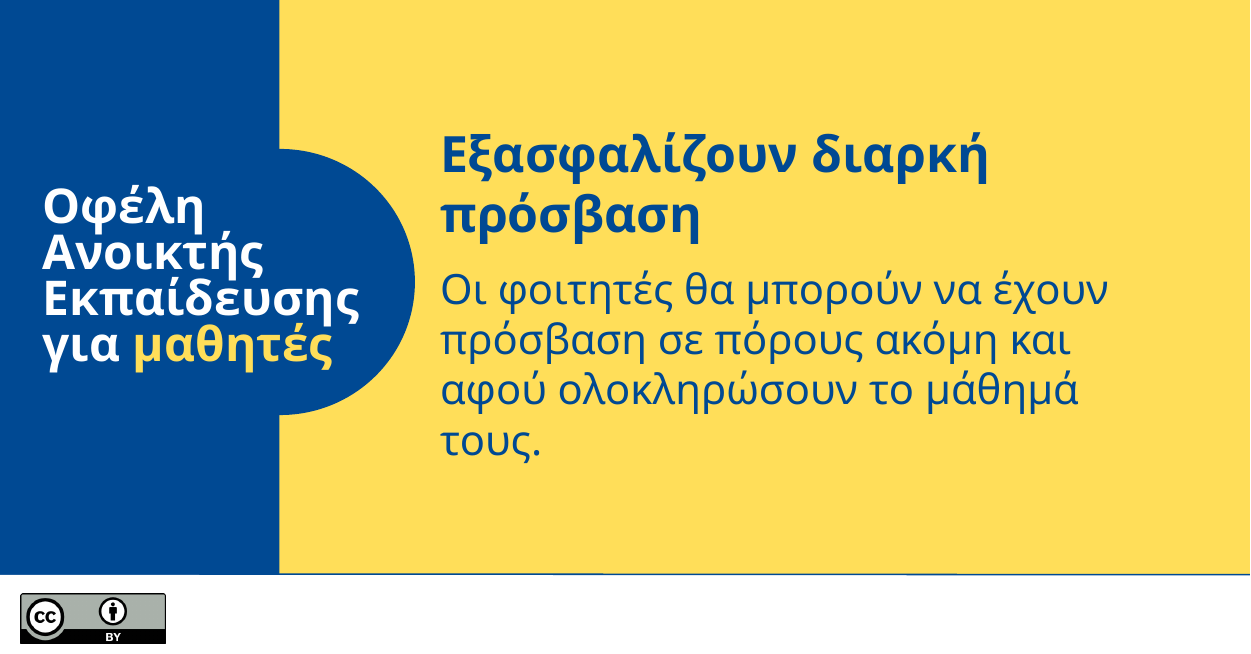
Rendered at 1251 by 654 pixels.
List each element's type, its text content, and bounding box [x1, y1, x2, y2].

text_box [0, 0, 280, 573]
text_box Οφέλη Ανοικτής Εκπαίδευσης για μαθητές [27, 171, 401, 386]
text_box [206, 148, 355, 171]
text_box [196, 386, 365, 416]
picture [20, 592, 166, 645]
text_box [0, 582, 1250, 654]
text_box [401, 223, 415, 341]
text_box Εξασφαλίζουν διαρκή πρόσβαση Οι φοιτητές θα μπορούν να έχουν πρόσβαση σε πόρους ακόμη και αφού ολοκληρώσουν το μάθημά τους. [425, 107, 1200, 479]
